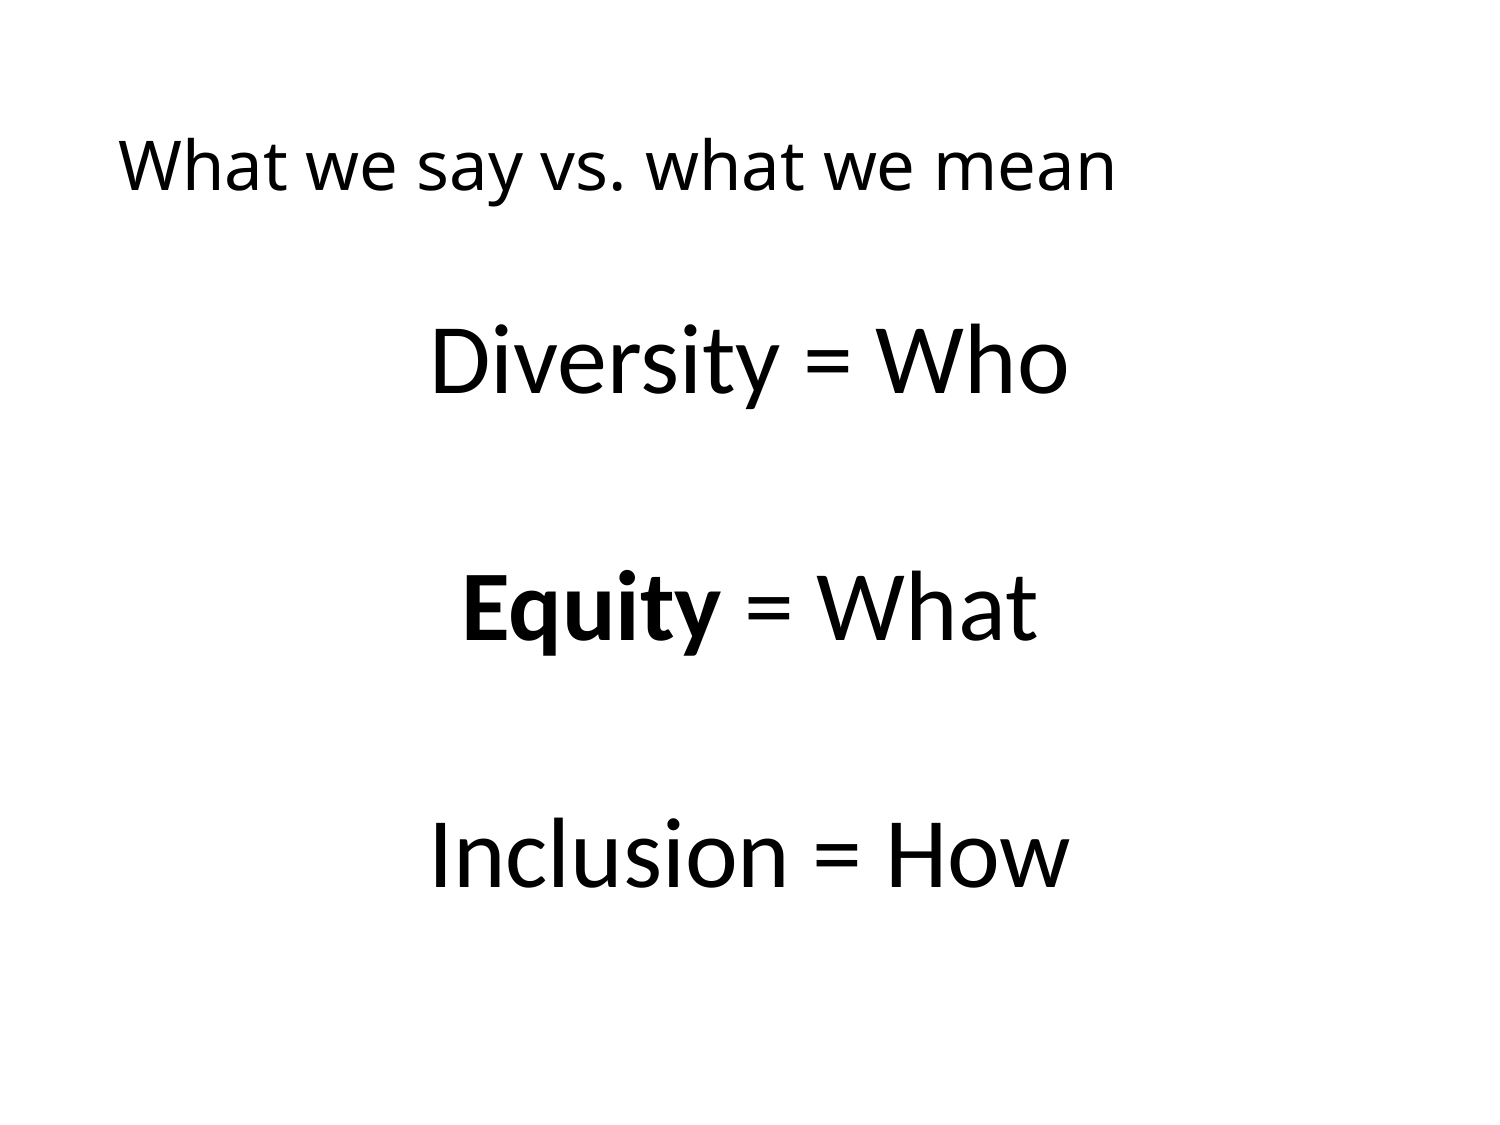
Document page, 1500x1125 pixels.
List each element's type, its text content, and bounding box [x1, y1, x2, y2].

list Diversity = Who Equity = What Inclusion = How [103, 299, 1397, 1014]
title What we say vs. what we mean [103, 59, 1397, 278]
